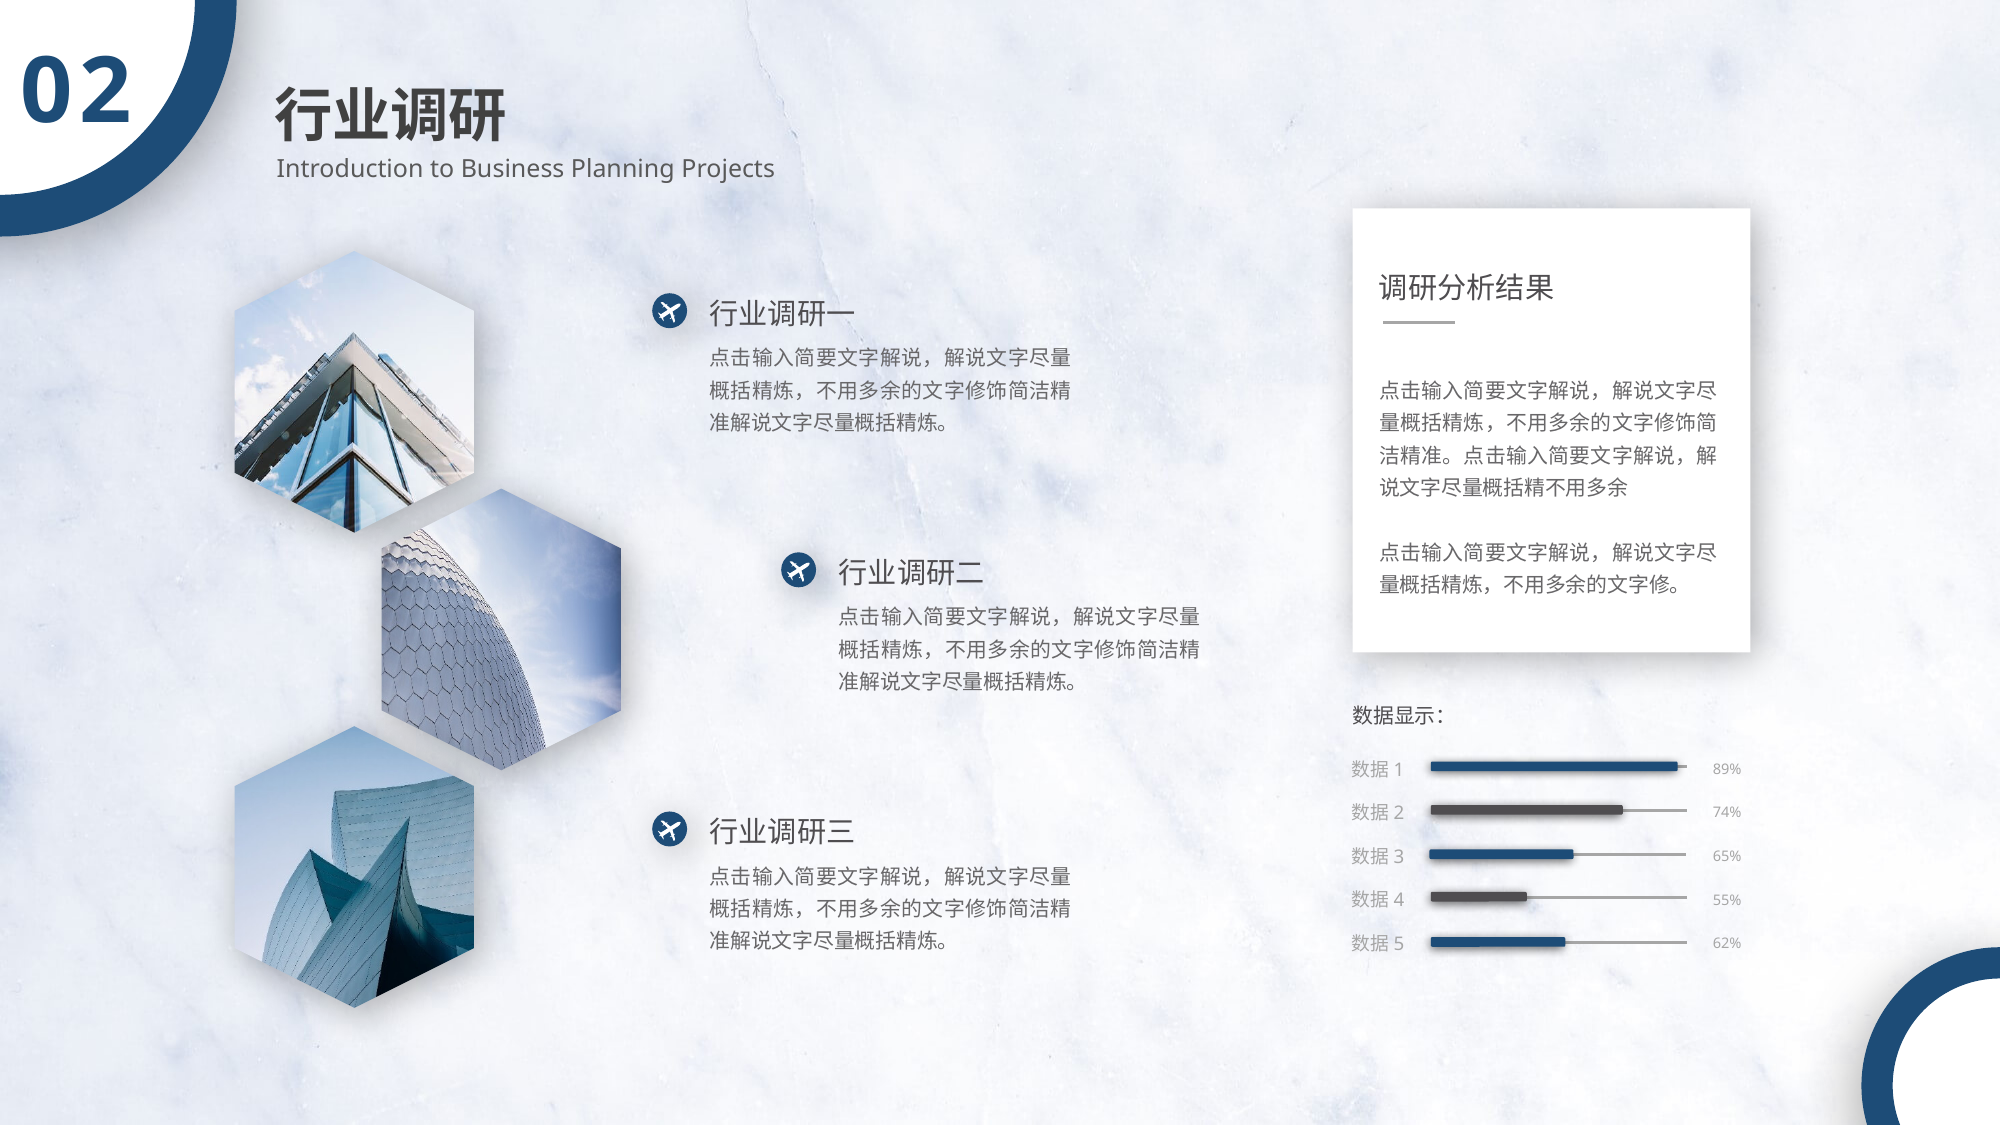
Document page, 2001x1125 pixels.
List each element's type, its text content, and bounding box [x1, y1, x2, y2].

text_box [1352, 207, 1751, 653]
text_box [233, 725, 476, 1010]
text_box [380, 487, 622, 772]
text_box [1336, 750, 1778, 962]
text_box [652, 277, 1087, 444]
picture [0, 0, 2000, 1125]
text_box 行业调研 [259, 71, 523, 156]
text_box 02 [0, 22, 153, 148]
text_box Introduction to Business Planning Projects [261, 144, 1243, 190]
text_box [1876, 961, 2000, 1125]
text_box 调研分析结果 [1364, 251, 1582, 312]
text_box 点击输入简要文字解说，解说文字尽量概括精炼，不用多余的文字修饰简洁精准。点击输入简要文字解说，解说文字尽量概括精不用多余 点击输入简要文字解说，解说文字尽量概括精炼，不用多余的文字修。 [1364, 362, 1733, 670]
text_box 数据显示： [1338, 687, 1556, 736]
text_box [781, 536, 1216, 703]
text_box [0, 0, 217, 217]
text_box [233, 249, 476, 534]
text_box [652, 795, 1087, 962]
